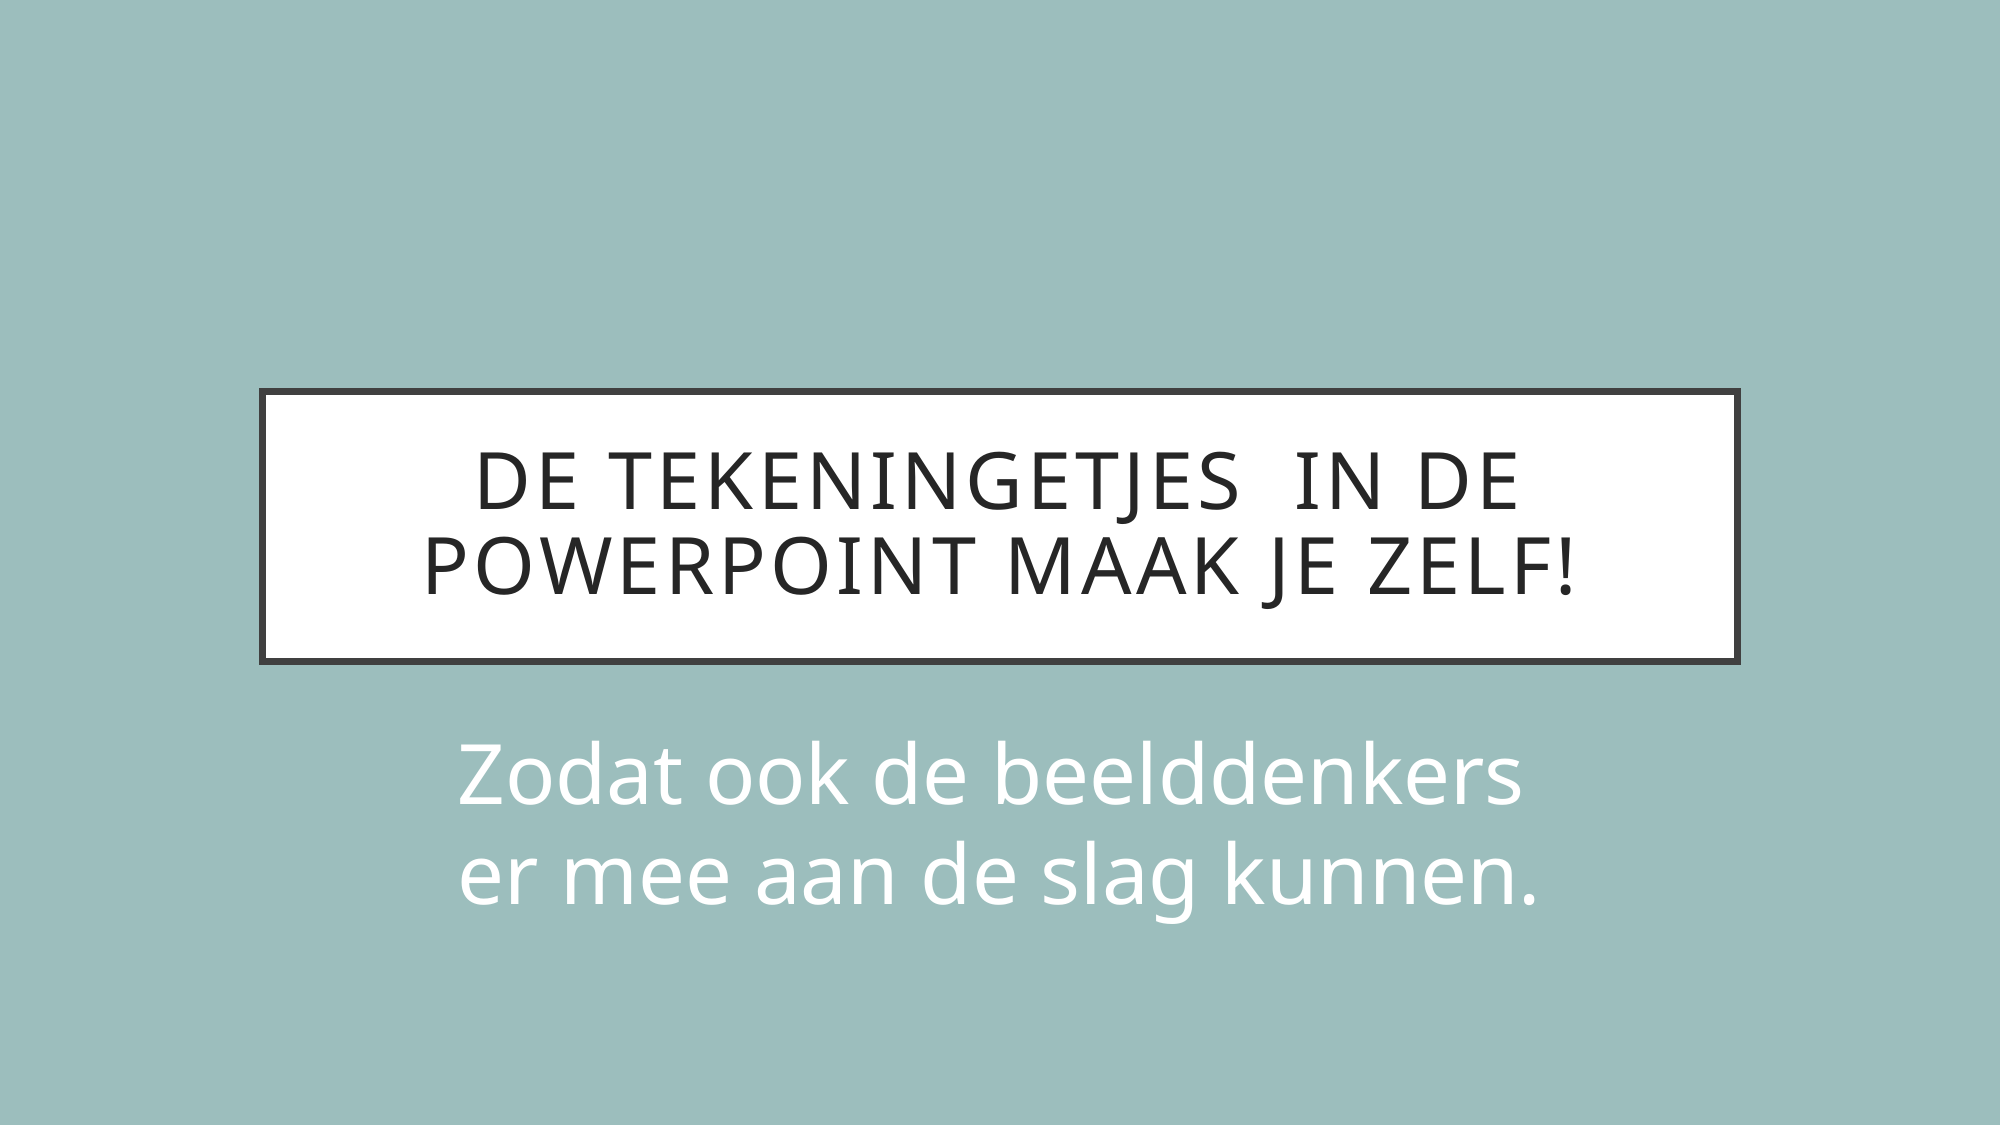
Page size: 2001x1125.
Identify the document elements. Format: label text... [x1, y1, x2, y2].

title De Tekeningetjes in de powerpoint maak je zelf! [259, 388, 1741, 665]
list Zodat ook de beelddenkers er mee aan de slag kunnen. [442, 713, 1558, 922]
